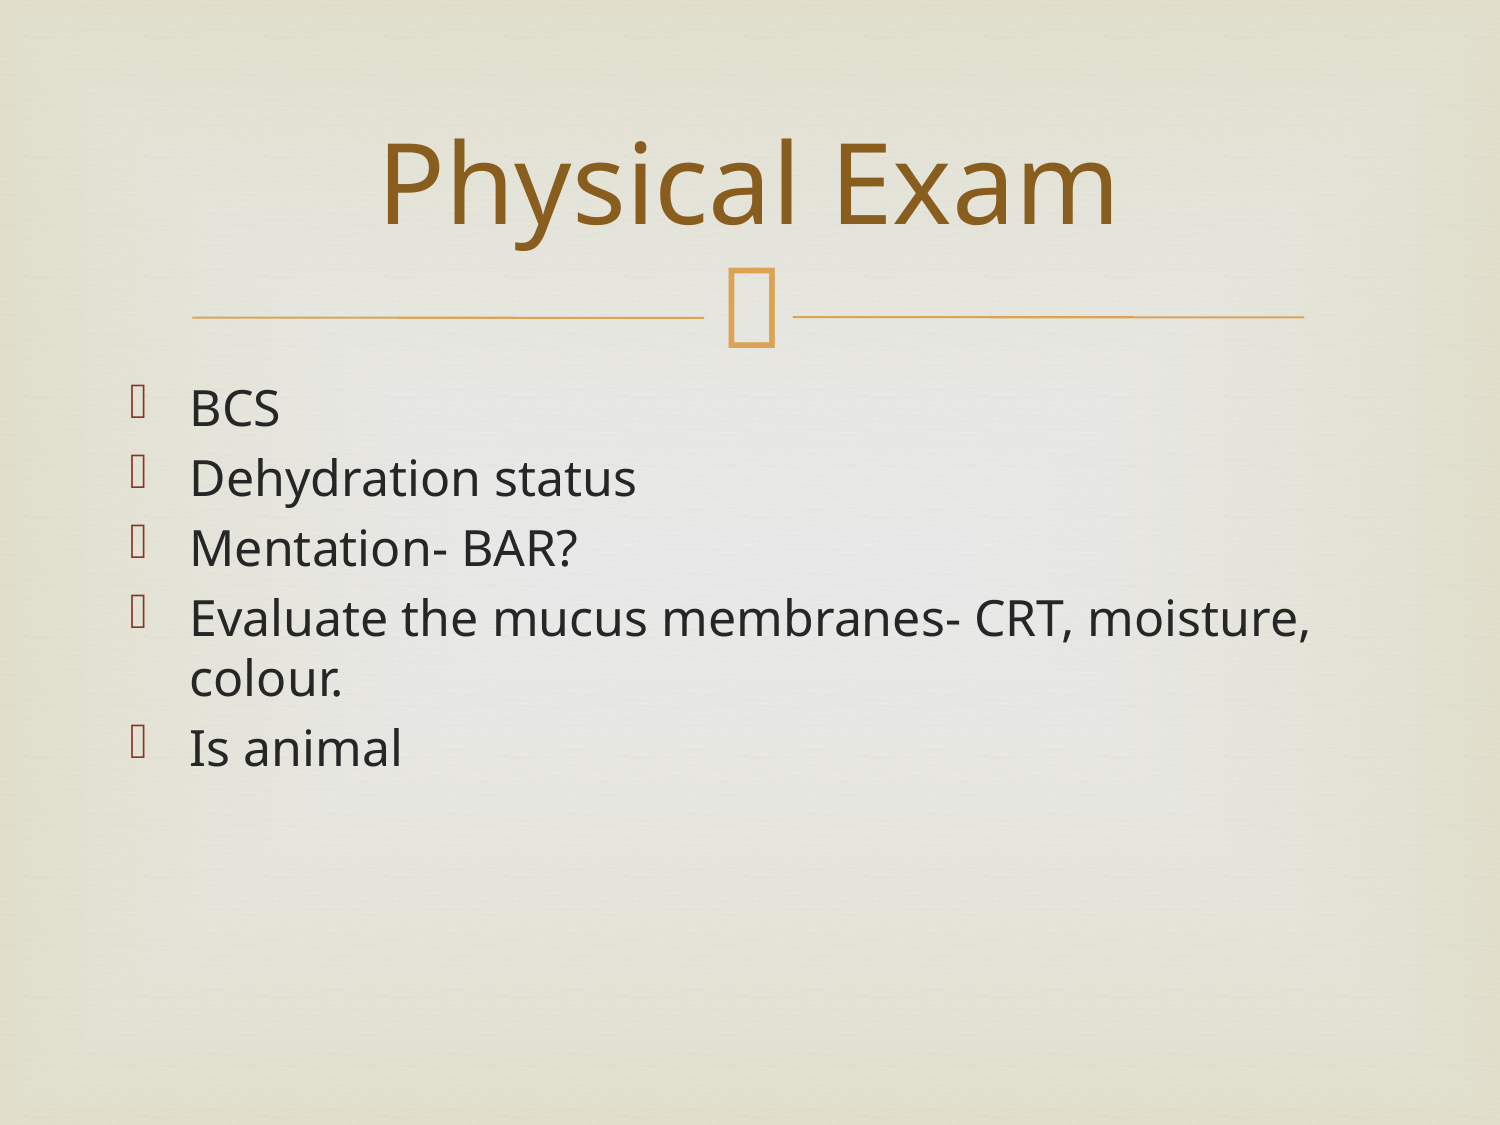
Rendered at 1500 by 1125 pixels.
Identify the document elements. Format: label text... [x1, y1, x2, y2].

title Physical Exam [112, 93, 1386, 267]
list BCS Dehydration status Mentation- BAR? Evaluate the mucus membranes- CRT, moisture, colour. Is animal [114, 368, 1386, 1005]
